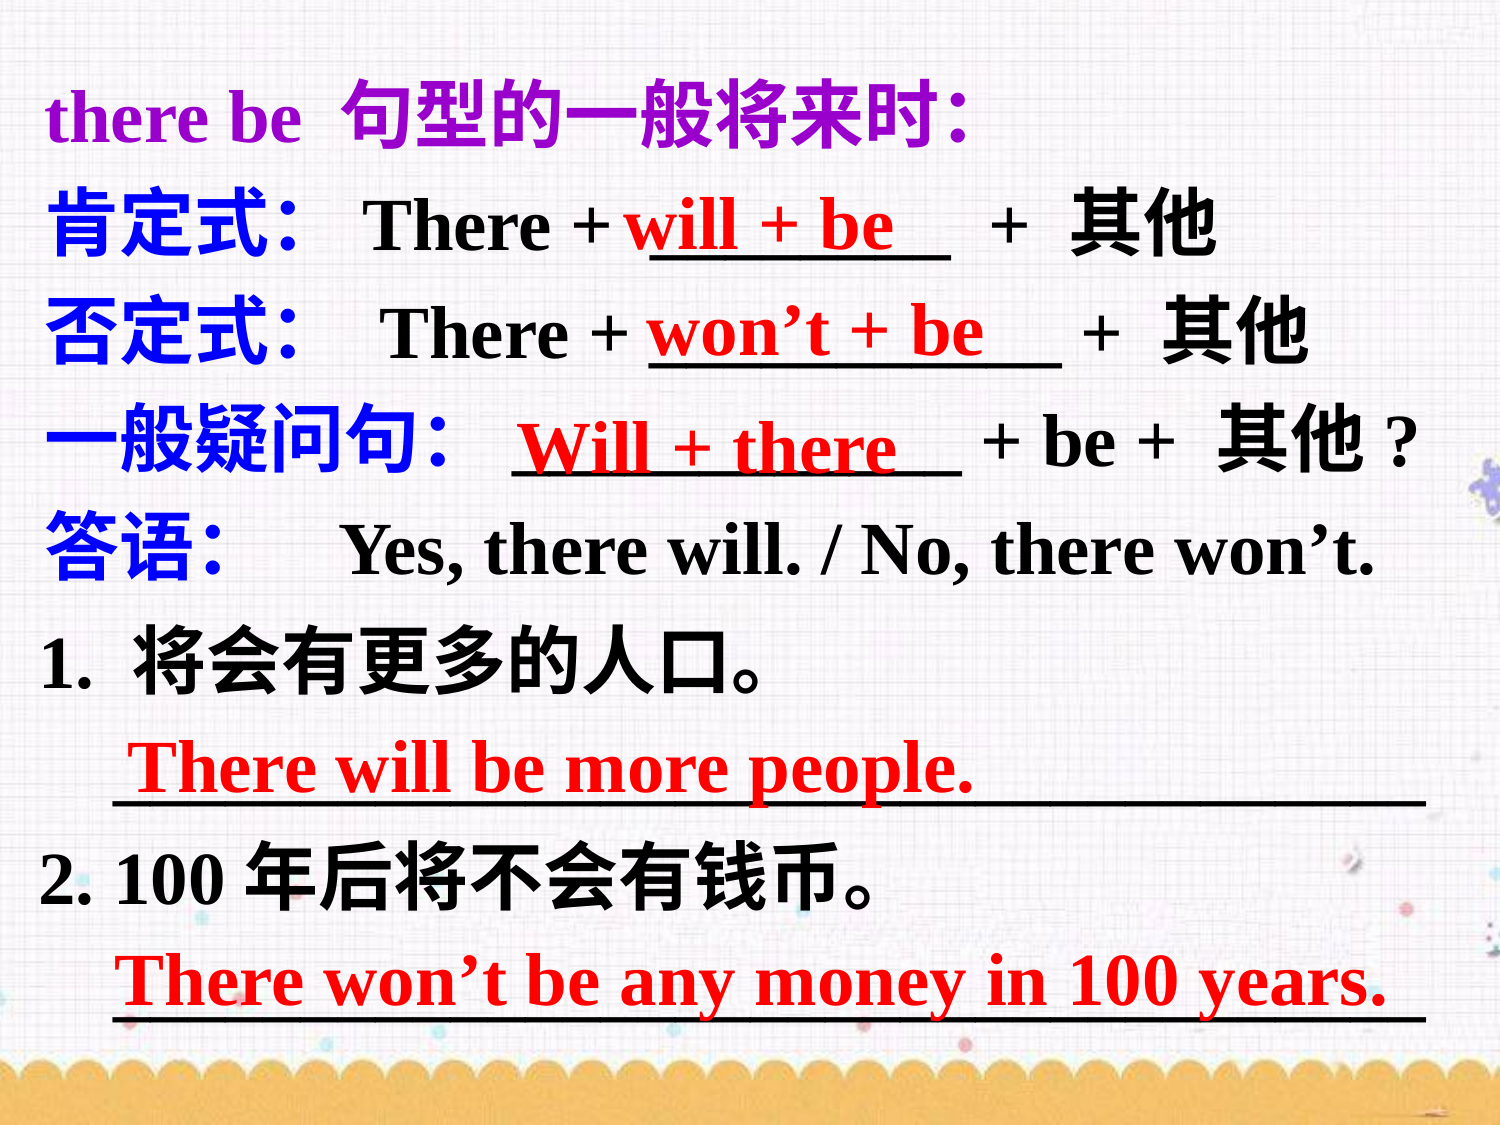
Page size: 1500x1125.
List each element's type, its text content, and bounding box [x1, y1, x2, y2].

text_box Will + there [501, 373, 925, 497]
picture [0, 0, 1500, 1125]
text_box There will be more people. [112, 692, 1235, 815]
text_box won’t + be [631, 255, 1020, 378]
text_box 1. 将会有更多的人口。 ___________________________________ 2. 100年后将不会有钱币。 ___________________________________ [23, 587, 1471, 1035]
text_box will + be [608, 148, 929, 272]
text_box there be 句型的一般将来时： 肯定式：There + ________ + 其他 否定式： There + ___________ + 其他 一般疑问句：____________ + be + 其他? 答语： Yes, there will. / No, there won’t. [29, 42, 1447, 587]
text_box There won’t be any money in 100 years. [100, 904, 1500, 1028]
